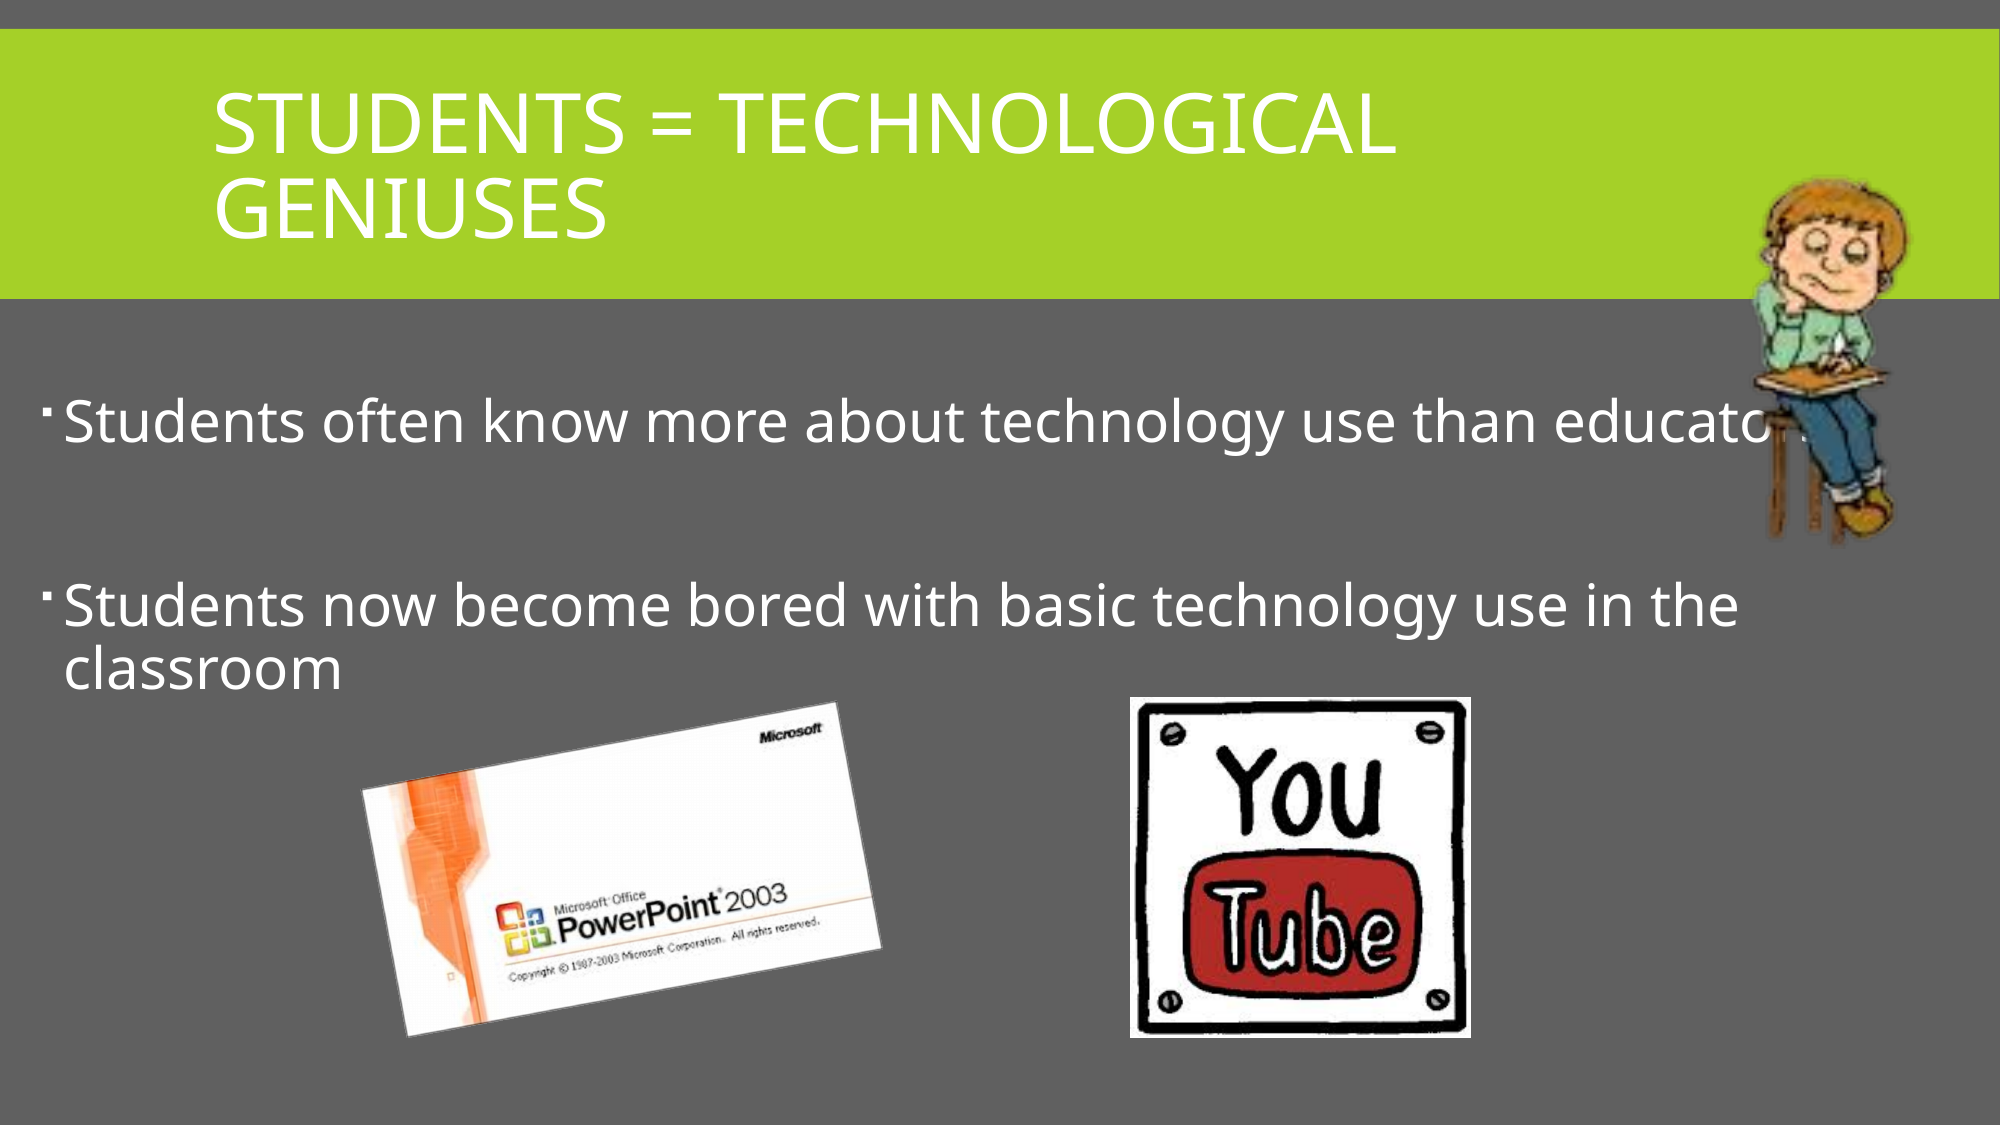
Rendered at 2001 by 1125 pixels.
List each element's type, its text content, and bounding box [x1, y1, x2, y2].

picture [362, 702, 882, 1037]
picture [1129, 697, 1471, 1038]
title Students = Technological Geniuses [197, 46, 1803, 295]
picture [1737, 170, 1925, 549]
list Students often know more about technology use than educators Students now become bored with basic technology use in the classroom [18, 384, 1981, 1075]
